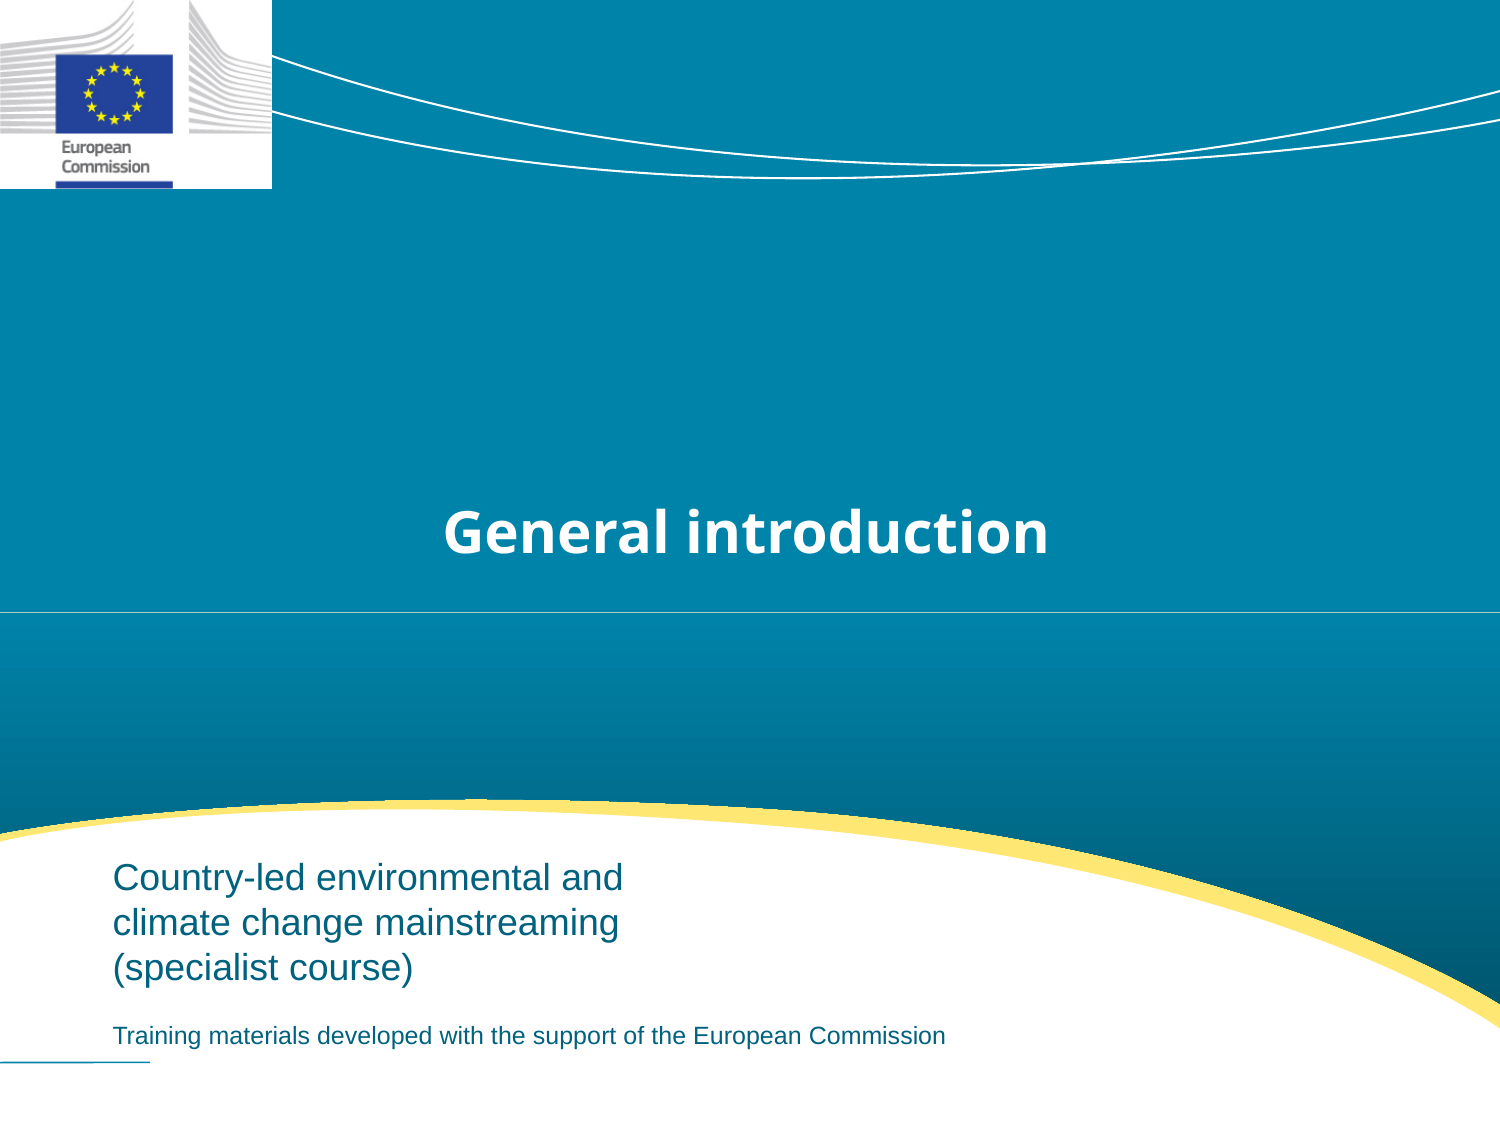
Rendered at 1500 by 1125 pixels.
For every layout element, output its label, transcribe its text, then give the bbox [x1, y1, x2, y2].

title General introduction [2, 187, 1051, 626]
text_box Country-led environmental and climate change mainstreaming (specialist course) [112, 875, 663, 974]
text_box Training materials developed with the support of the European Commission [112, 974, 1438, 1050]
picture [0, 0, 272, 188]
